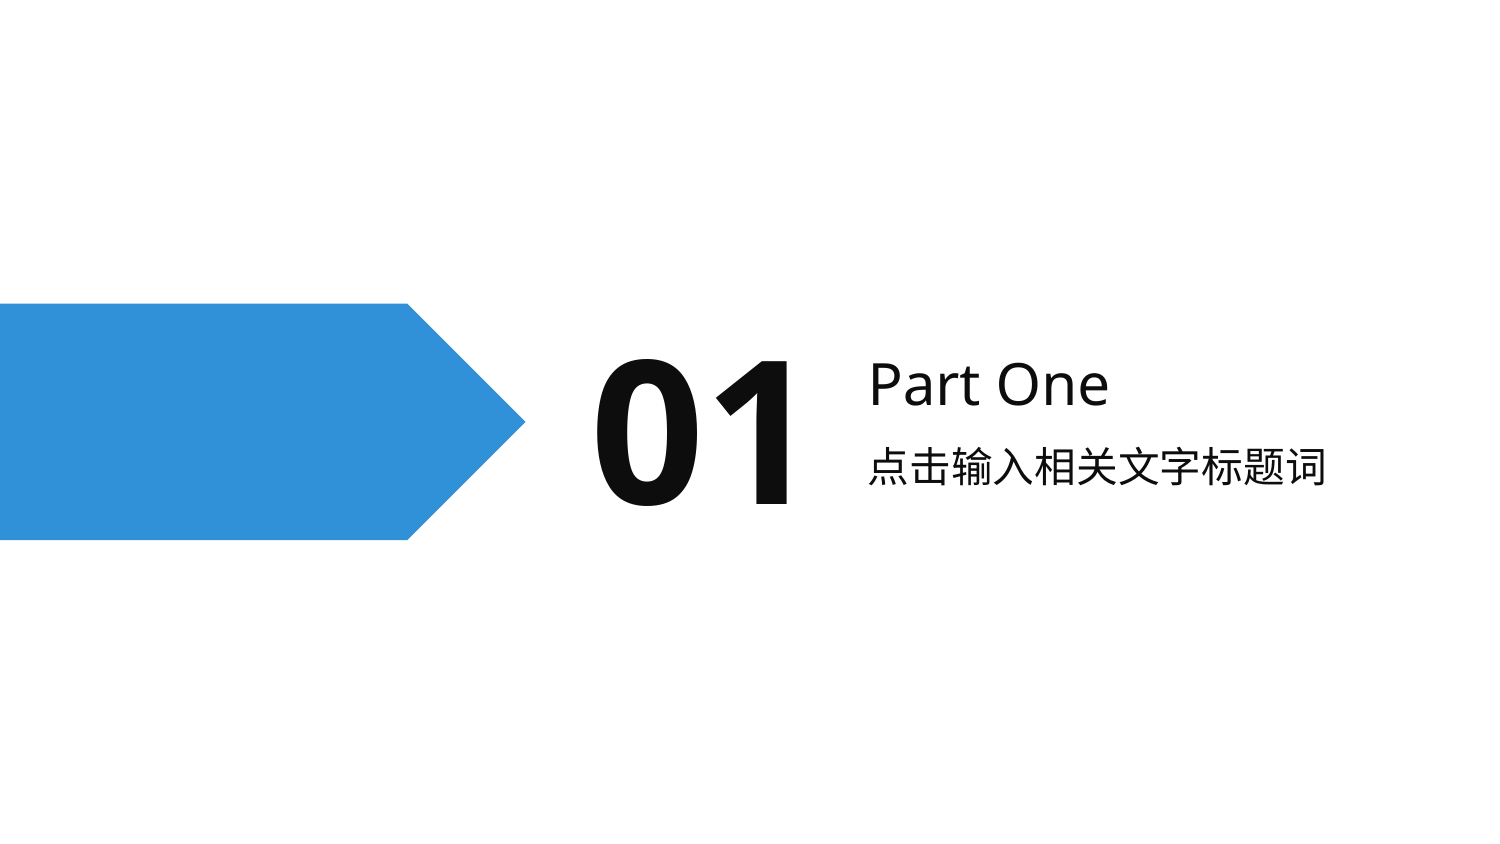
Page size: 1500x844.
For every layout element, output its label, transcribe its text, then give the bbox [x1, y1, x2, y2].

text_box 点击输入相关文字标题词 [852, 433, 1353, 499]
text_box Part One [852, 339, 1125, 424]
text_box 01 [575, 297, 835, 553]
text_box [0, 301, 528, 543]
